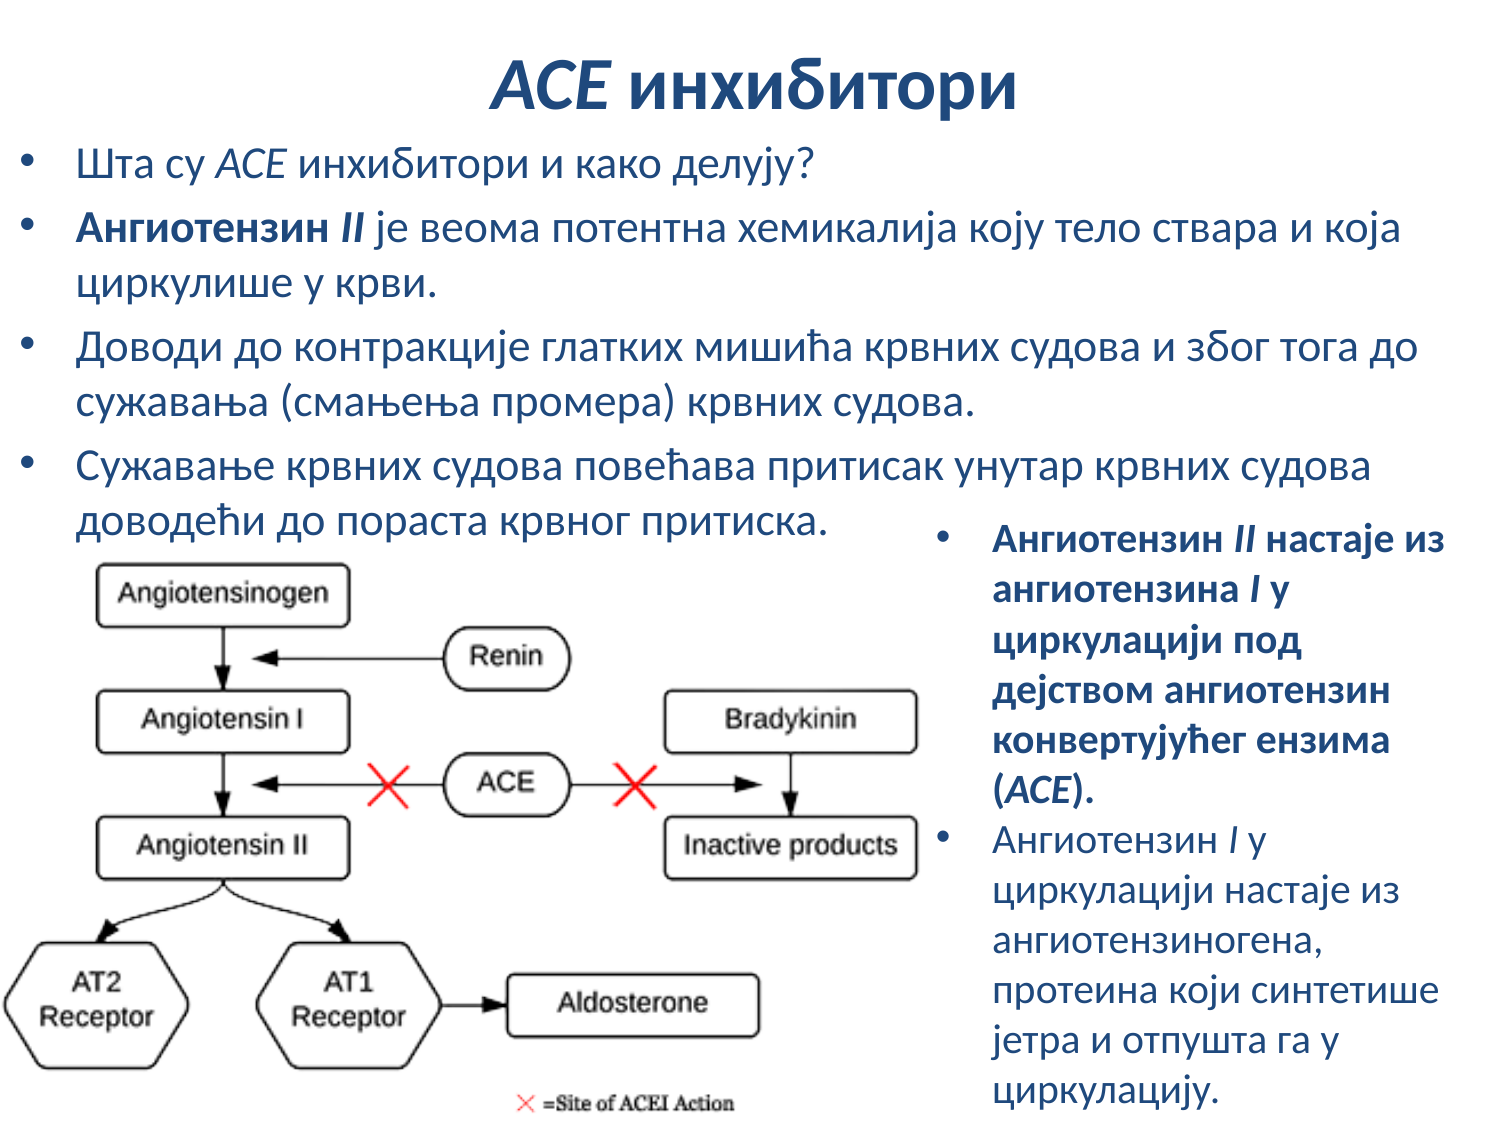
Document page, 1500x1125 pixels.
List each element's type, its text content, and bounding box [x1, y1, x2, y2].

title ACE инхибитори [5, 24, 1500, 125]
picture [0, 551, 926, 1125]
text_box Ангиотензин II настаје из ангиотензина I у циркулацији под дејством ангиотензин конвертујућег ензима (АСЕ). Ангиотензин I у циркулацији настаје из ангиотензиногена, протеина који синтетише јетра и отпушта га у циркулацију. [921, 503, 1479, 1119]
list Шта су АСЕ инхибитори и како делују? Ангиотензин II је веома потентна хемикалија коју тело ствара и која циркулише у крви. Доводи до контракције глатких мишића крвних судова и због тога до сужавања (смањења промера) крвних судова. Сужавање крвних судова повећава притисак унутар крвних судова доводећи до пораста крвног притиска. [4, 125, 1500, 1088]
